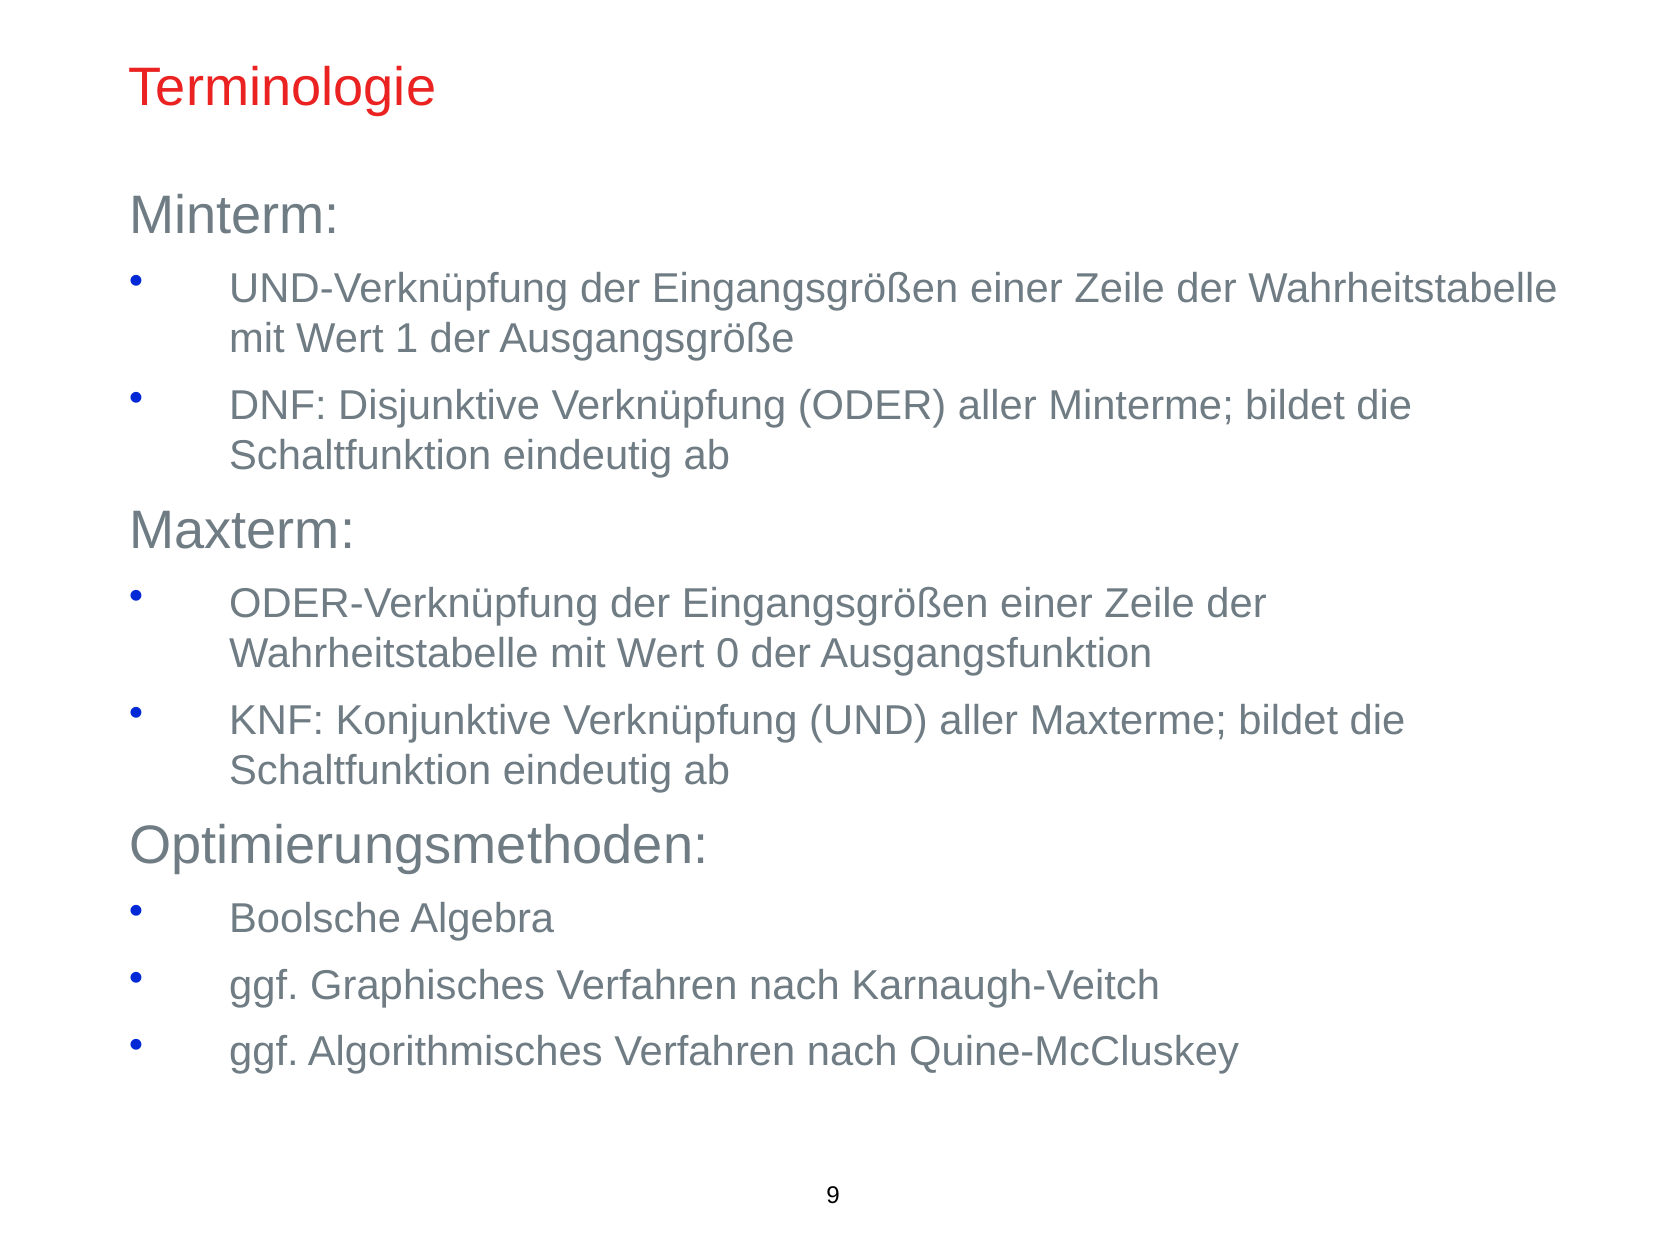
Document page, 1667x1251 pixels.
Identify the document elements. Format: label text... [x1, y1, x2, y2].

text_box Minterm: UND-Verknüpfung der Eingangsgrößen einer Zeile der Wahrheitstabelle mit Wert 1 der Ausgangsgröße DNF: Disjunktive Verknüpfung (ODER) aller Minterme; bildet die Schaltfunktion eindeutig ab Maxterm: ODER-Verknüpfung der Eingangsgrößen einer Zeile der Wahrheitstabelle mit Wert 0 der Ausgangsfunktion KNF: Konjunktive Verknüpfung (UND) aller Maxterme; bildet die Schaltfunktion eindeutig ab Optimierungsmethoden: Boolsche Algebra ggf. Graphisches Verfahren nach Karnaugh-Veitch ggf. Algorithmisches Verfahren nach Quine-McCluskey [129, 179, 1567, 1075]
title Terminologie [121, 50, 1565, 179]
slide_number 9 [811, 1172, 855, 1216]
